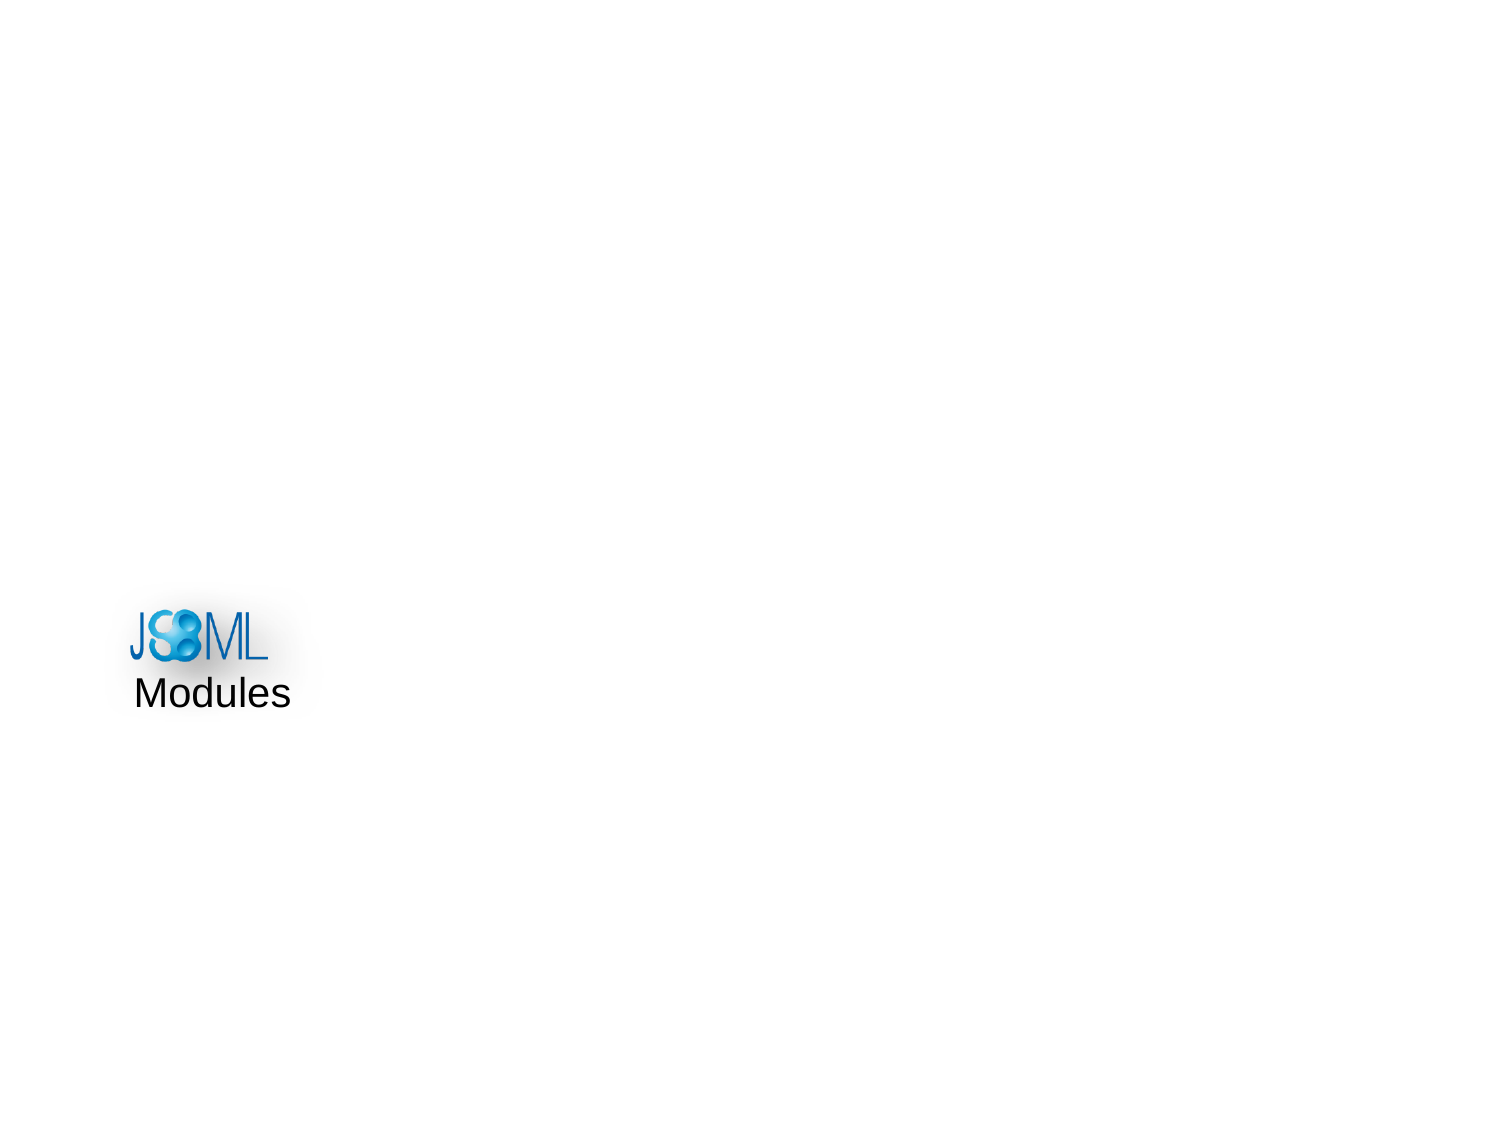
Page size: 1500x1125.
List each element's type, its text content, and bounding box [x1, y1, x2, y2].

picture [184, 609, 270, 662]
list Modules [118, 476, 1394, 724]
picture [128, 609, 195, 662]
picture [182, 646, 193, 655]
